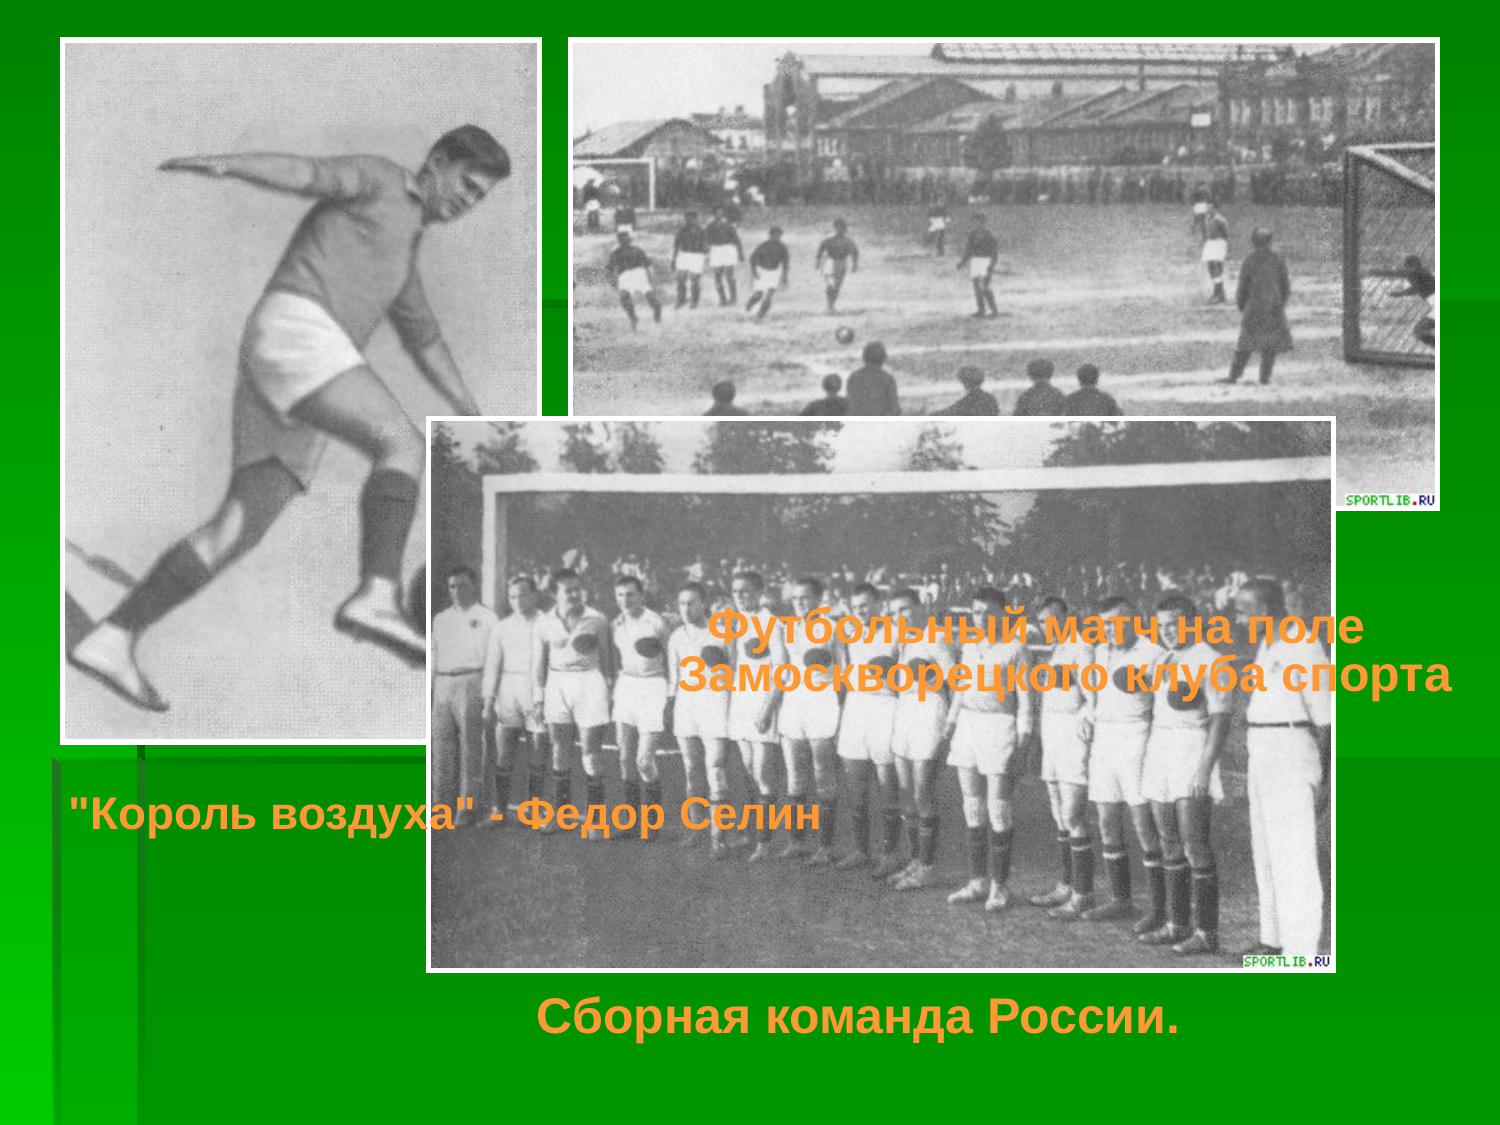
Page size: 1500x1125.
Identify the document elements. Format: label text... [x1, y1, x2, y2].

text_box Футбольный матч на поле Замоскворецкого клуба спорта [1337, 597, 1471, 776]
text_box Сборная команда России. [289, 987, 1447, 1051]
text_box "Король воздуха" - Федор Селин [41, 786, 425, 913]
picture [64, 42, 1436, 968]
